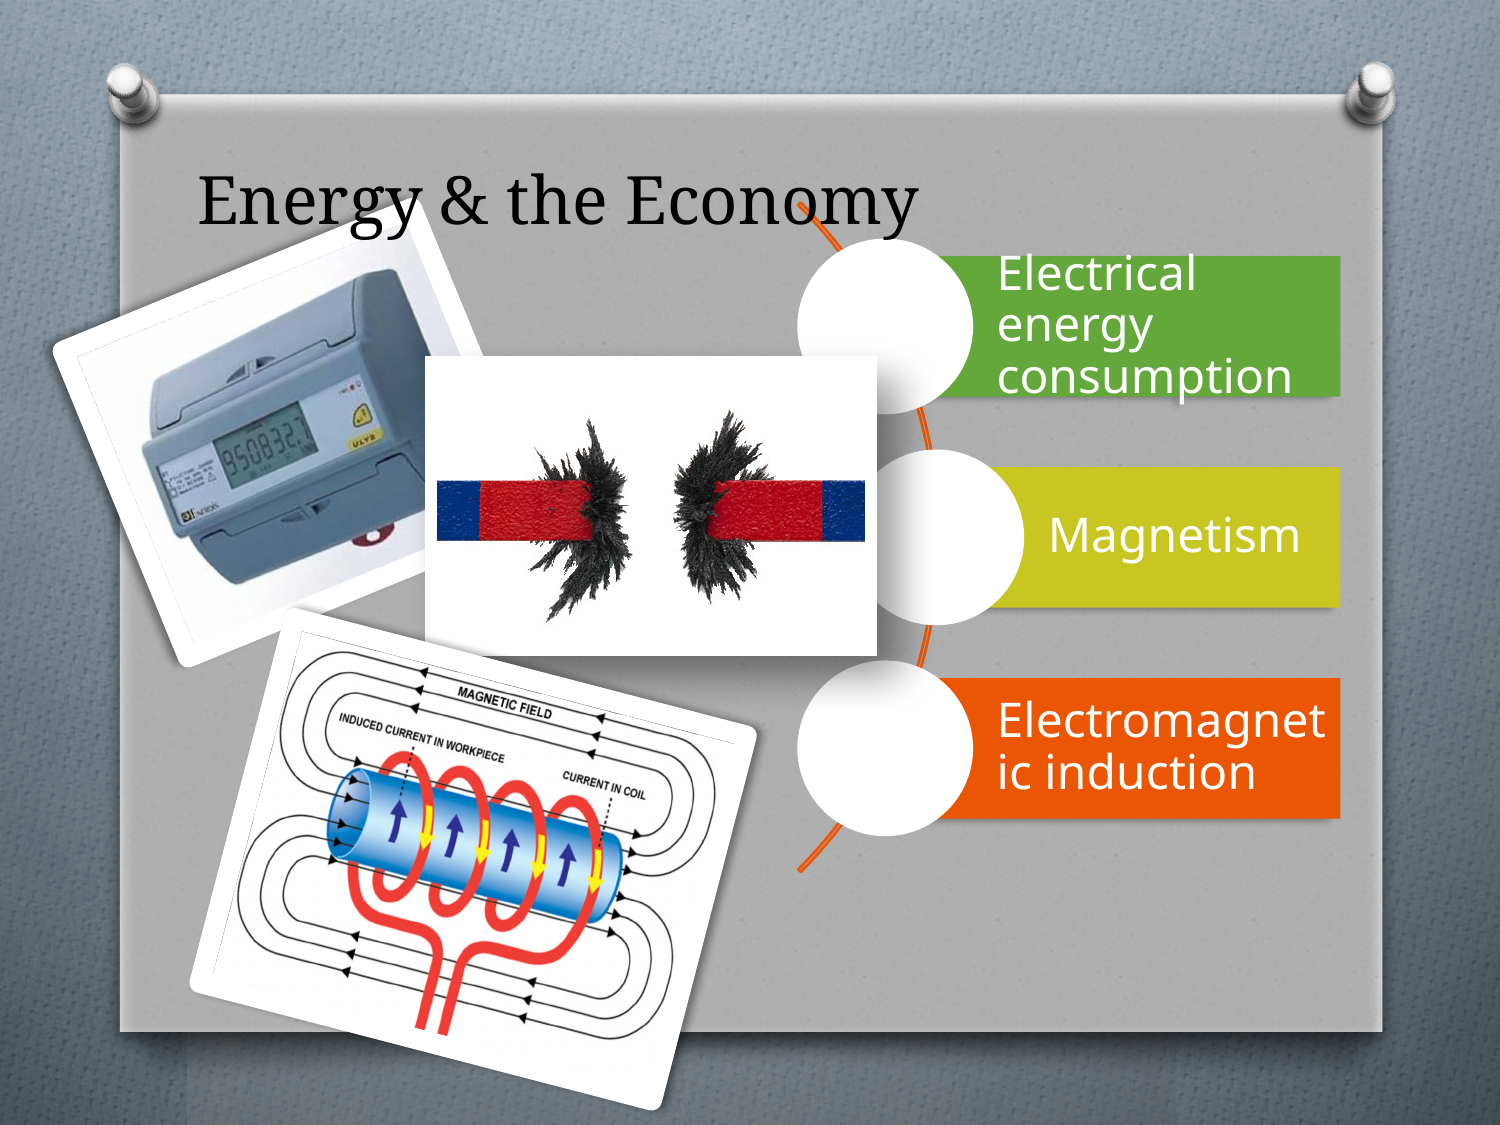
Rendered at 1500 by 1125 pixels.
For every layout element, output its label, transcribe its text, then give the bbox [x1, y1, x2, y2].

title Energy & the Economy [179, 134, 782, 263]
picture [1317, 35, 1439, 156]
picture [78, 263, 866, 644]
picture [213, 632, 733, 1087]
picture [75, 29, 198, 153]
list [787, 111, 1351, 963]
